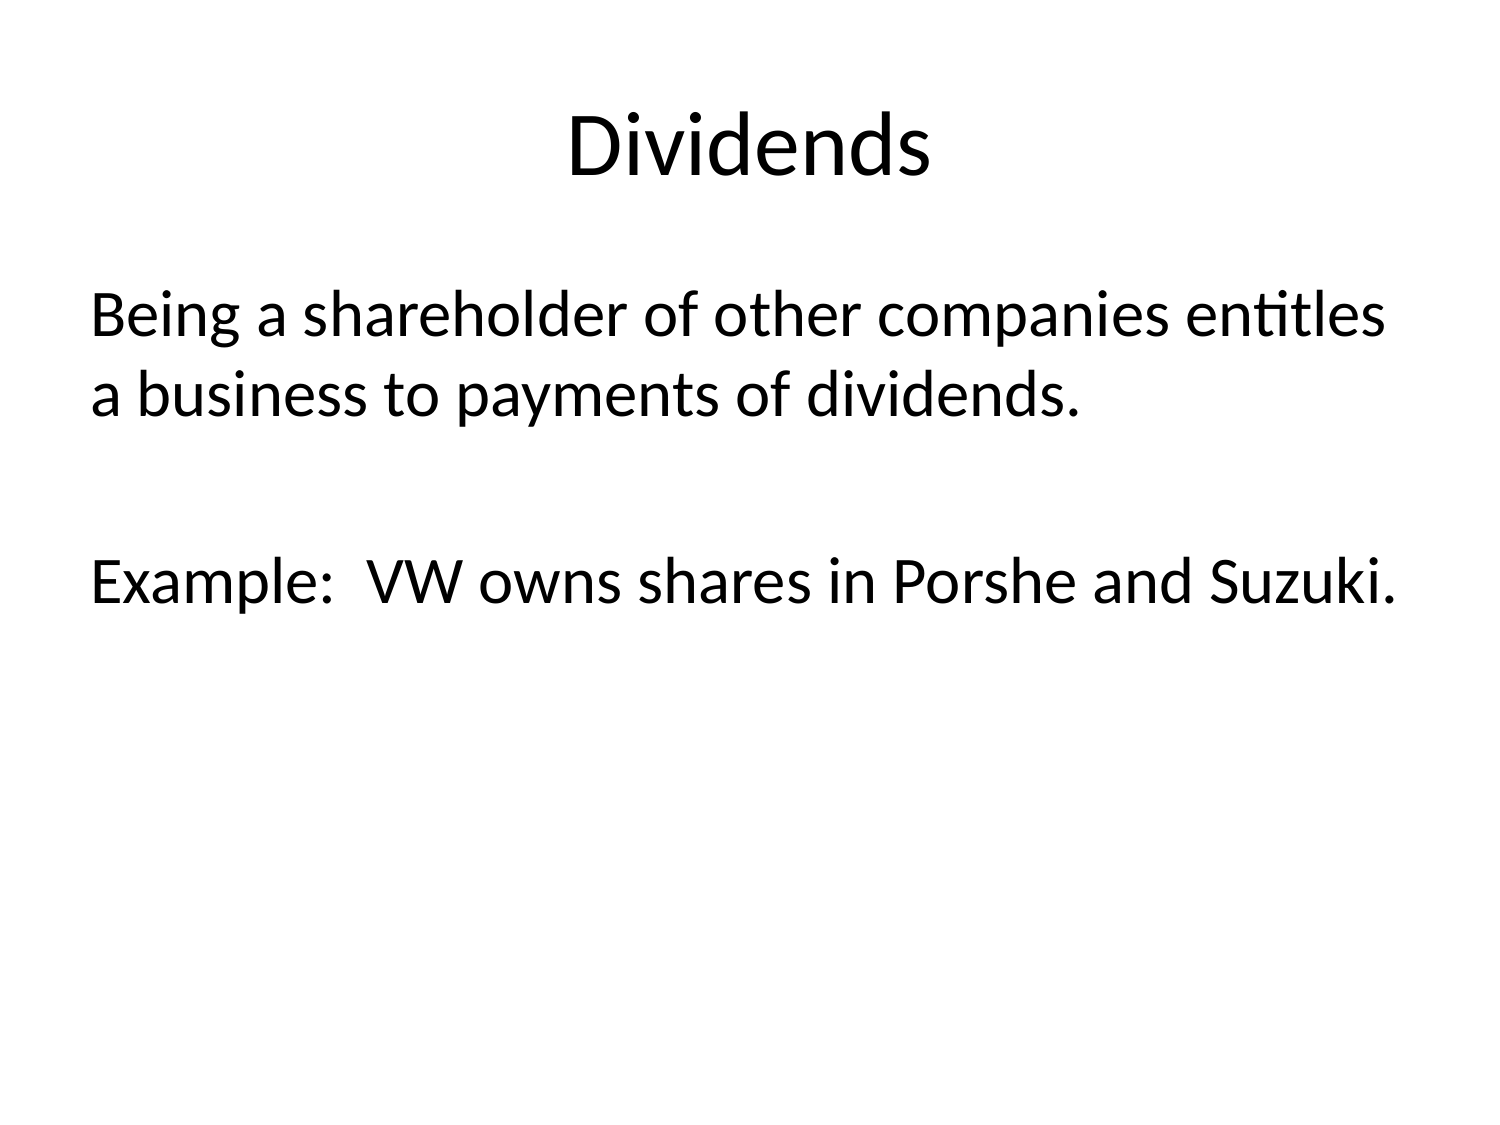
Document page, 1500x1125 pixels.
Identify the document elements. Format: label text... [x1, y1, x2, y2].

title Dividends [75, 45, 1425, 233]
list Being a shareholder of other companies entitles a business to payments of dividends. Example: VW owns shares in Porshe and Suzuki. [75, 262, 1425, 1005]
